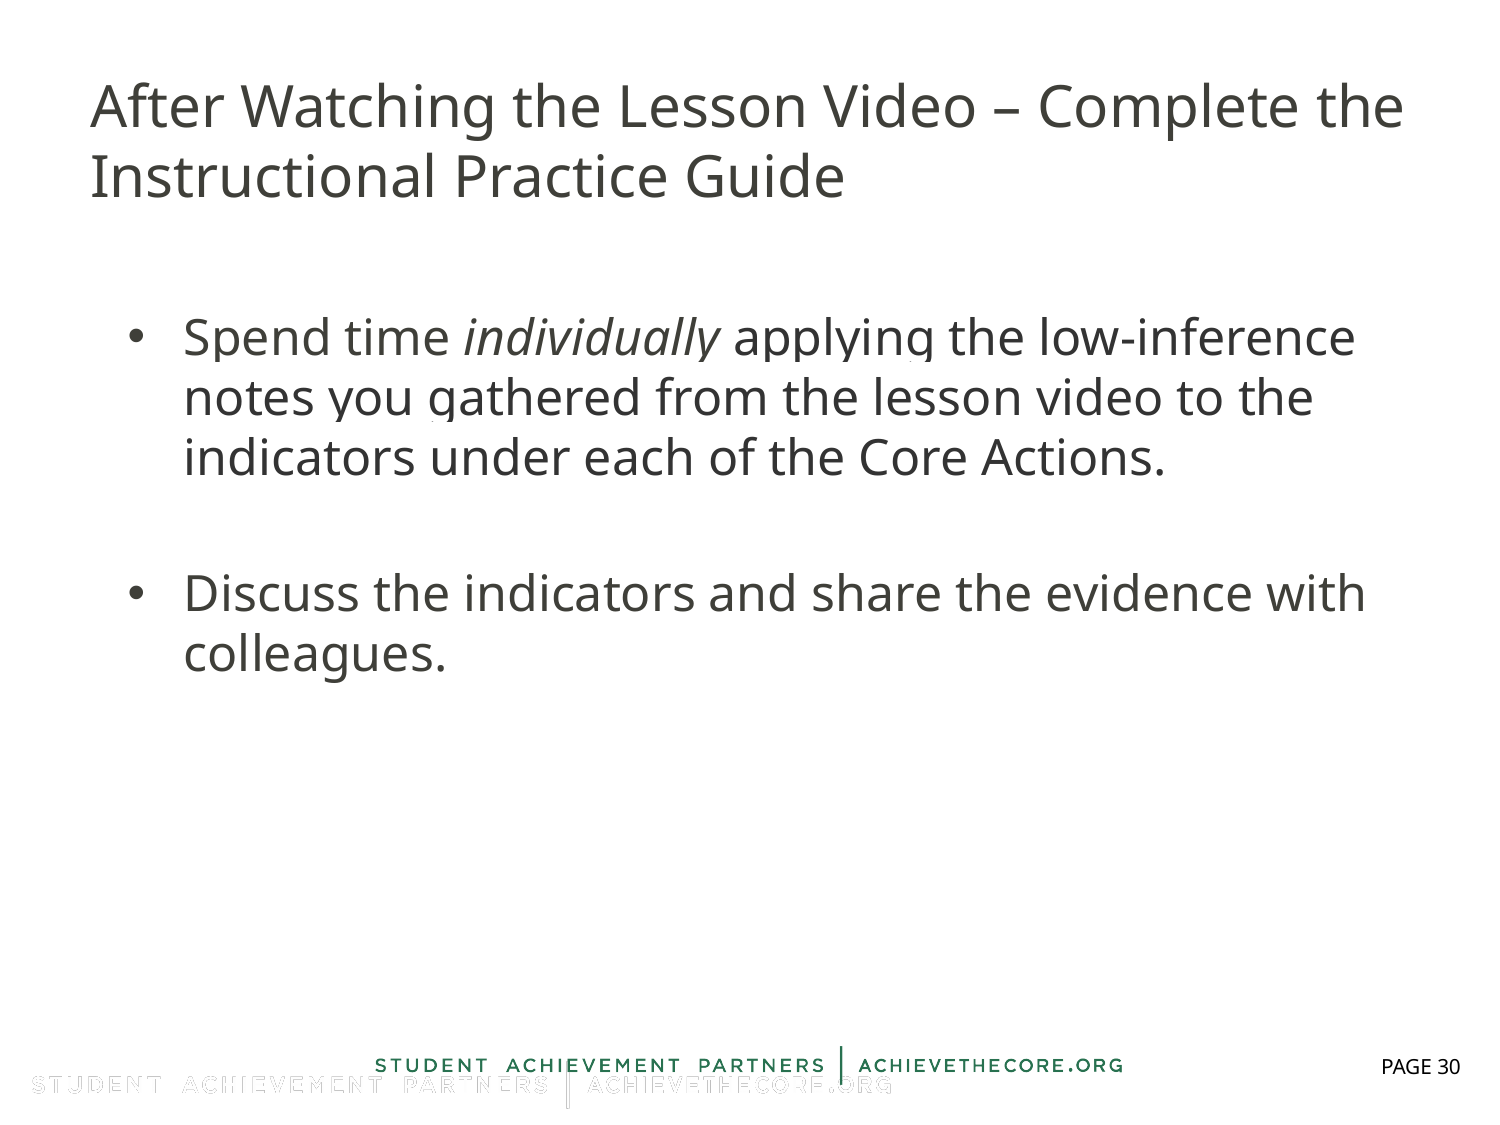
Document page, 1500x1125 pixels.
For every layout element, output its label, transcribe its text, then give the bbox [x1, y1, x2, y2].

picture [12, 1046, 1122, 1112]
list Spend time individually applying the low-inference notes you gathered from the lesson video to the indicators under each of the Core Actions. Discuss the indicators and share the evidence with colleagues. [75, 297, 1425, 812]
title After Watching the Lesson Video – Complete the Instructional Practice Guide [75, 45, 1425, 234]
